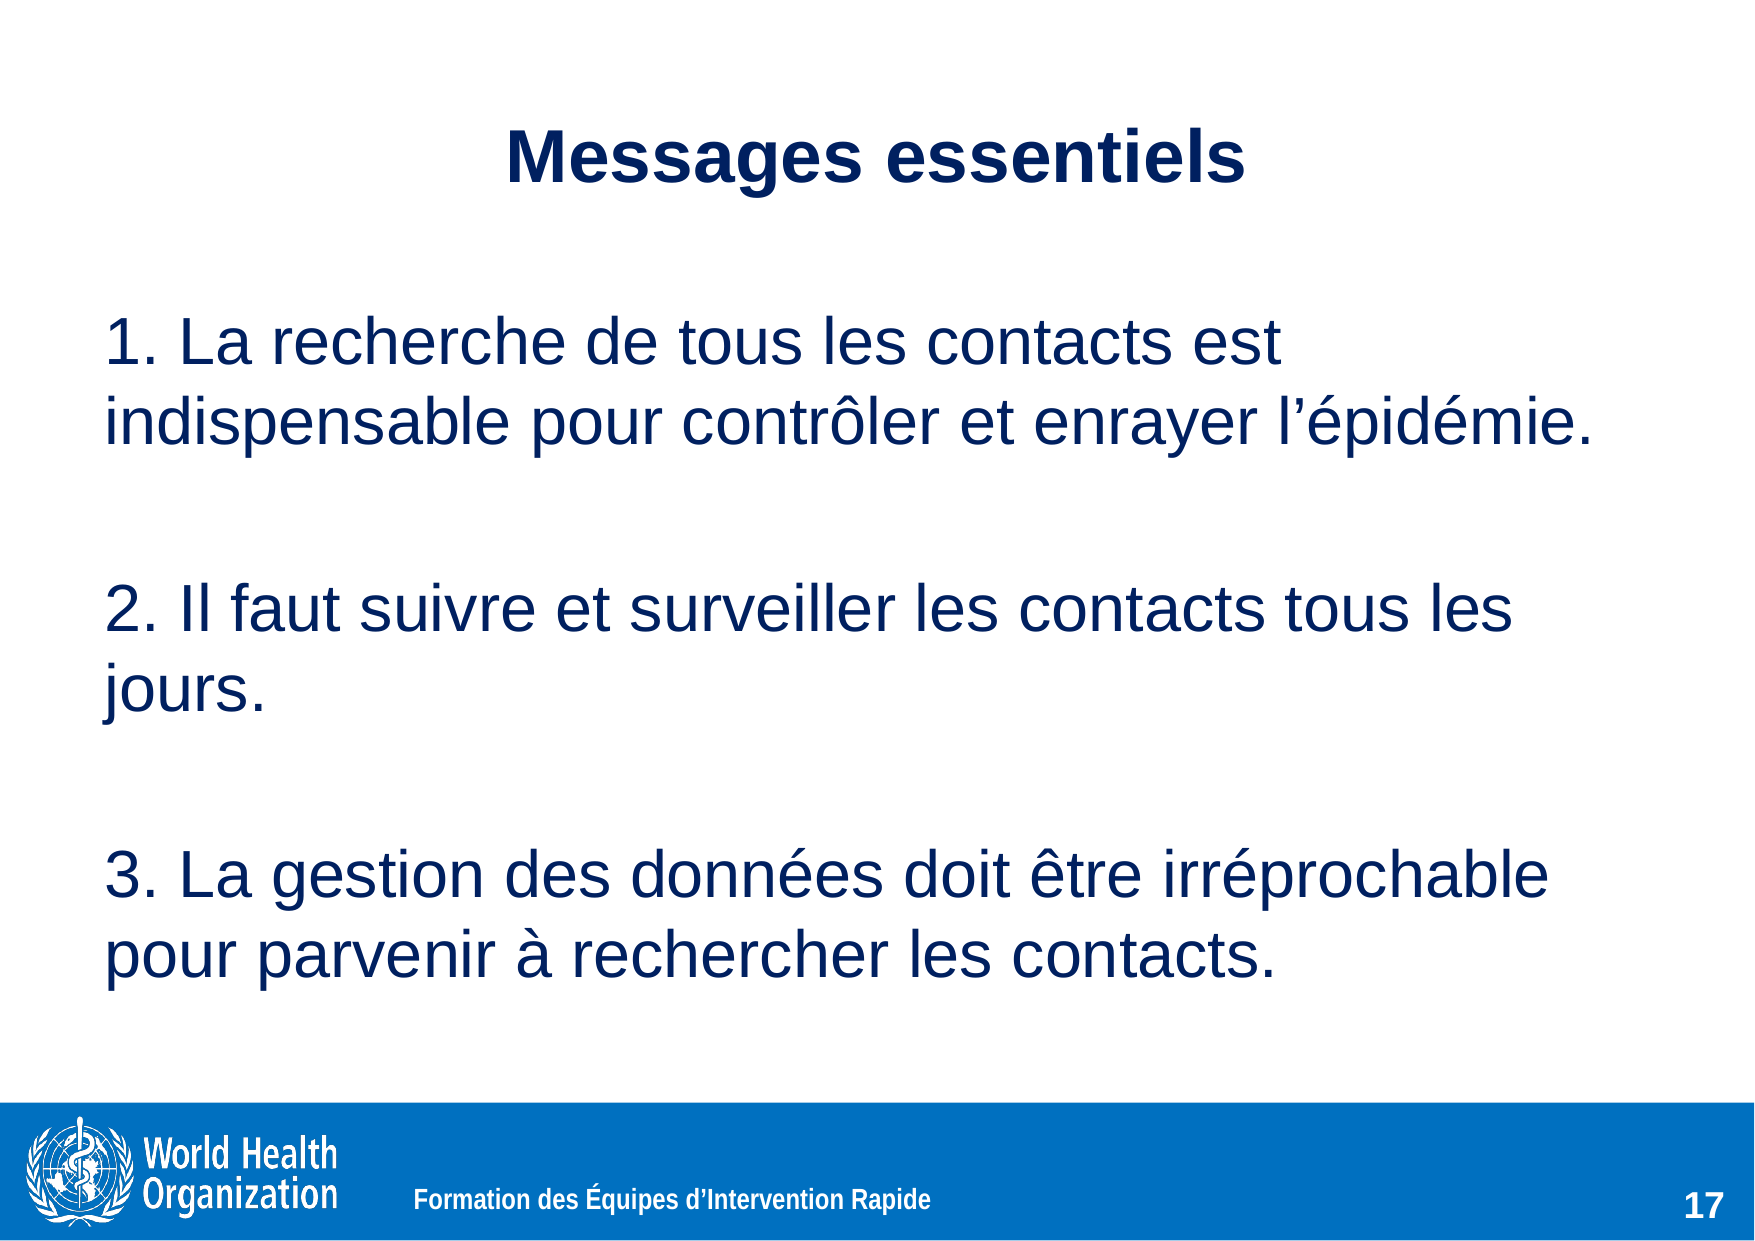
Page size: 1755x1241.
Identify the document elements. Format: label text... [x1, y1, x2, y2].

list 1. La recherche de tous les contacts est indispensable pour contrôler et enrayer l’épidémie. 2. Il faut suivre et surveiller les contacts tous les jours. 3. La gestion des données doit être irréprochable pour parvenir à rechercher les contacts. [87, 289, 1667, 1108]
picture [25, 1116, 337, 1227]
title Messages essentiels [87, 49, 1667, 257]
